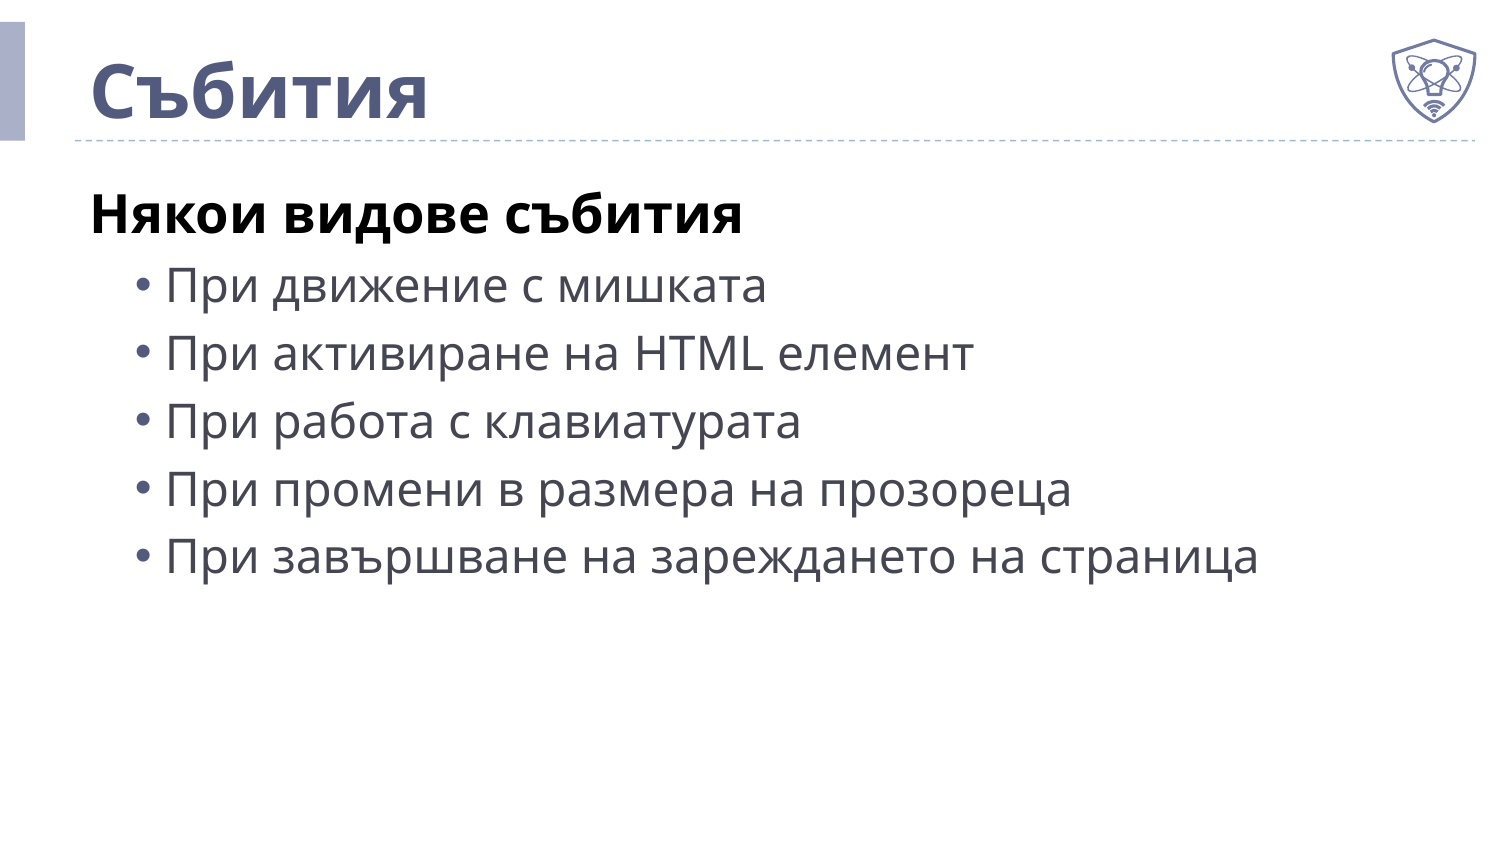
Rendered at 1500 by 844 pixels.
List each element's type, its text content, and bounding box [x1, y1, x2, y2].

title Събития [75, 18, 1475, 141]
list Някои видове събития При движение с мишката При активиране на HTML елемент При работа с клавиатурата При промени в размера на прозореца При завършване на зареждането на страница [75, 171, 1475, 835]
